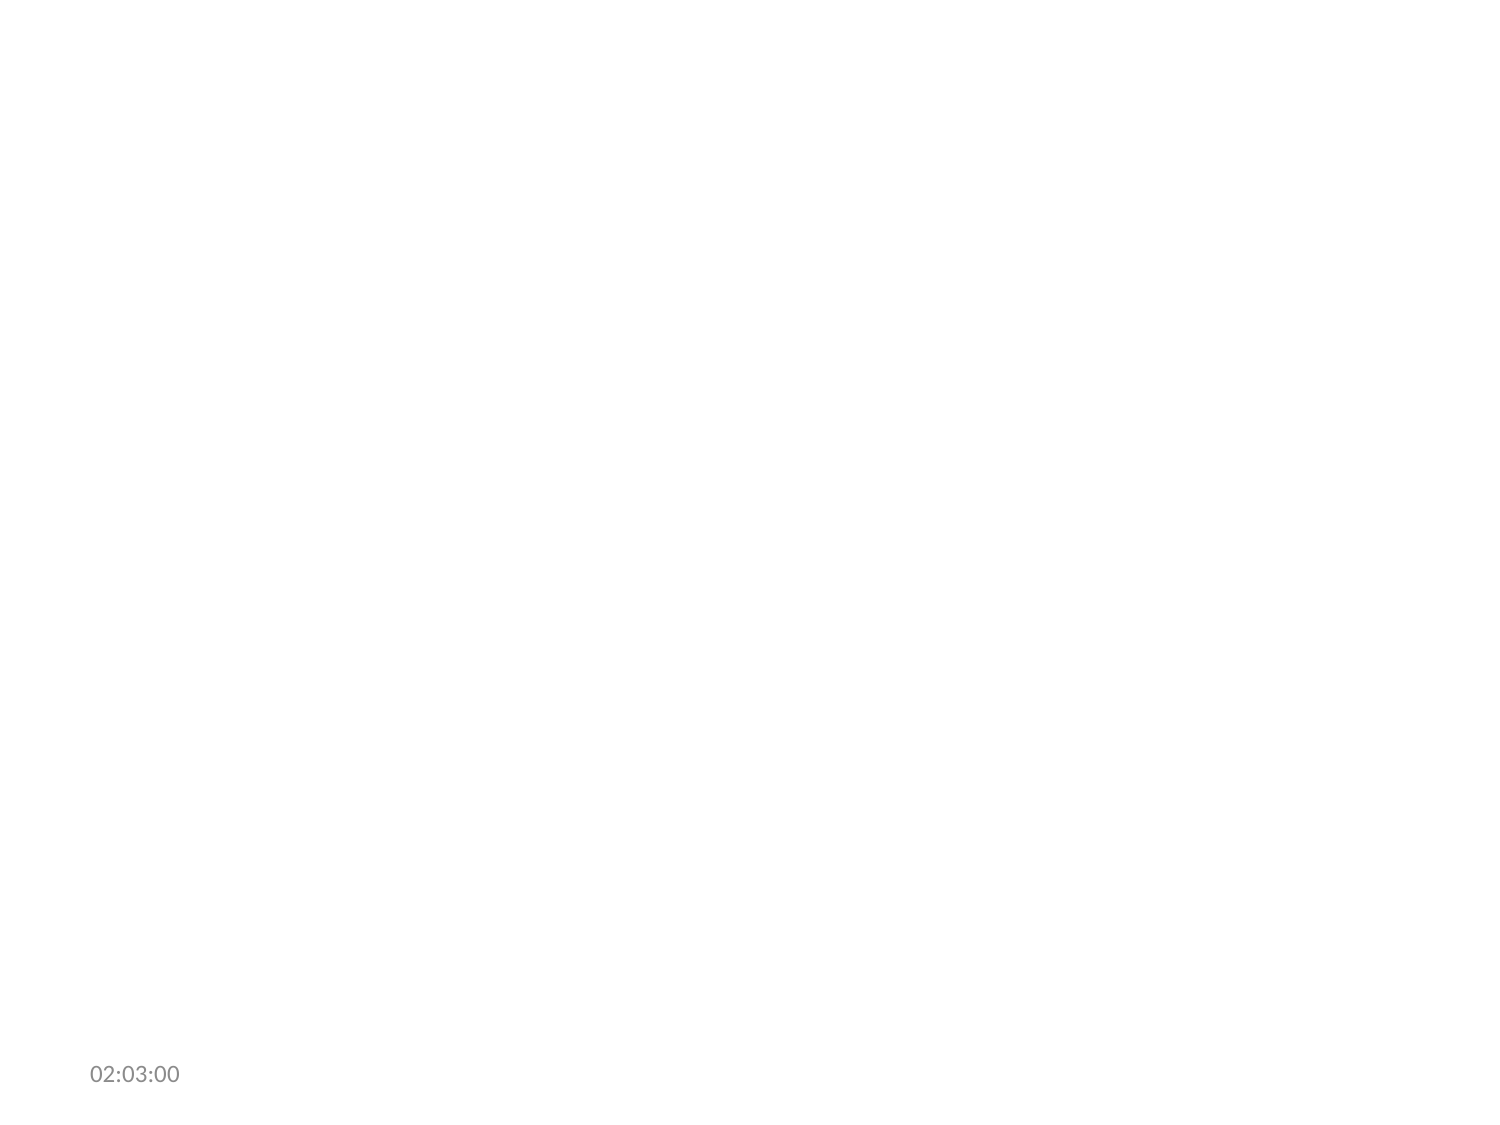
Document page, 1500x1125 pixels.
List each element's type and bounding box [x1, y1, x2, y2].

slide_number [75, 1042, 425, 1103]
